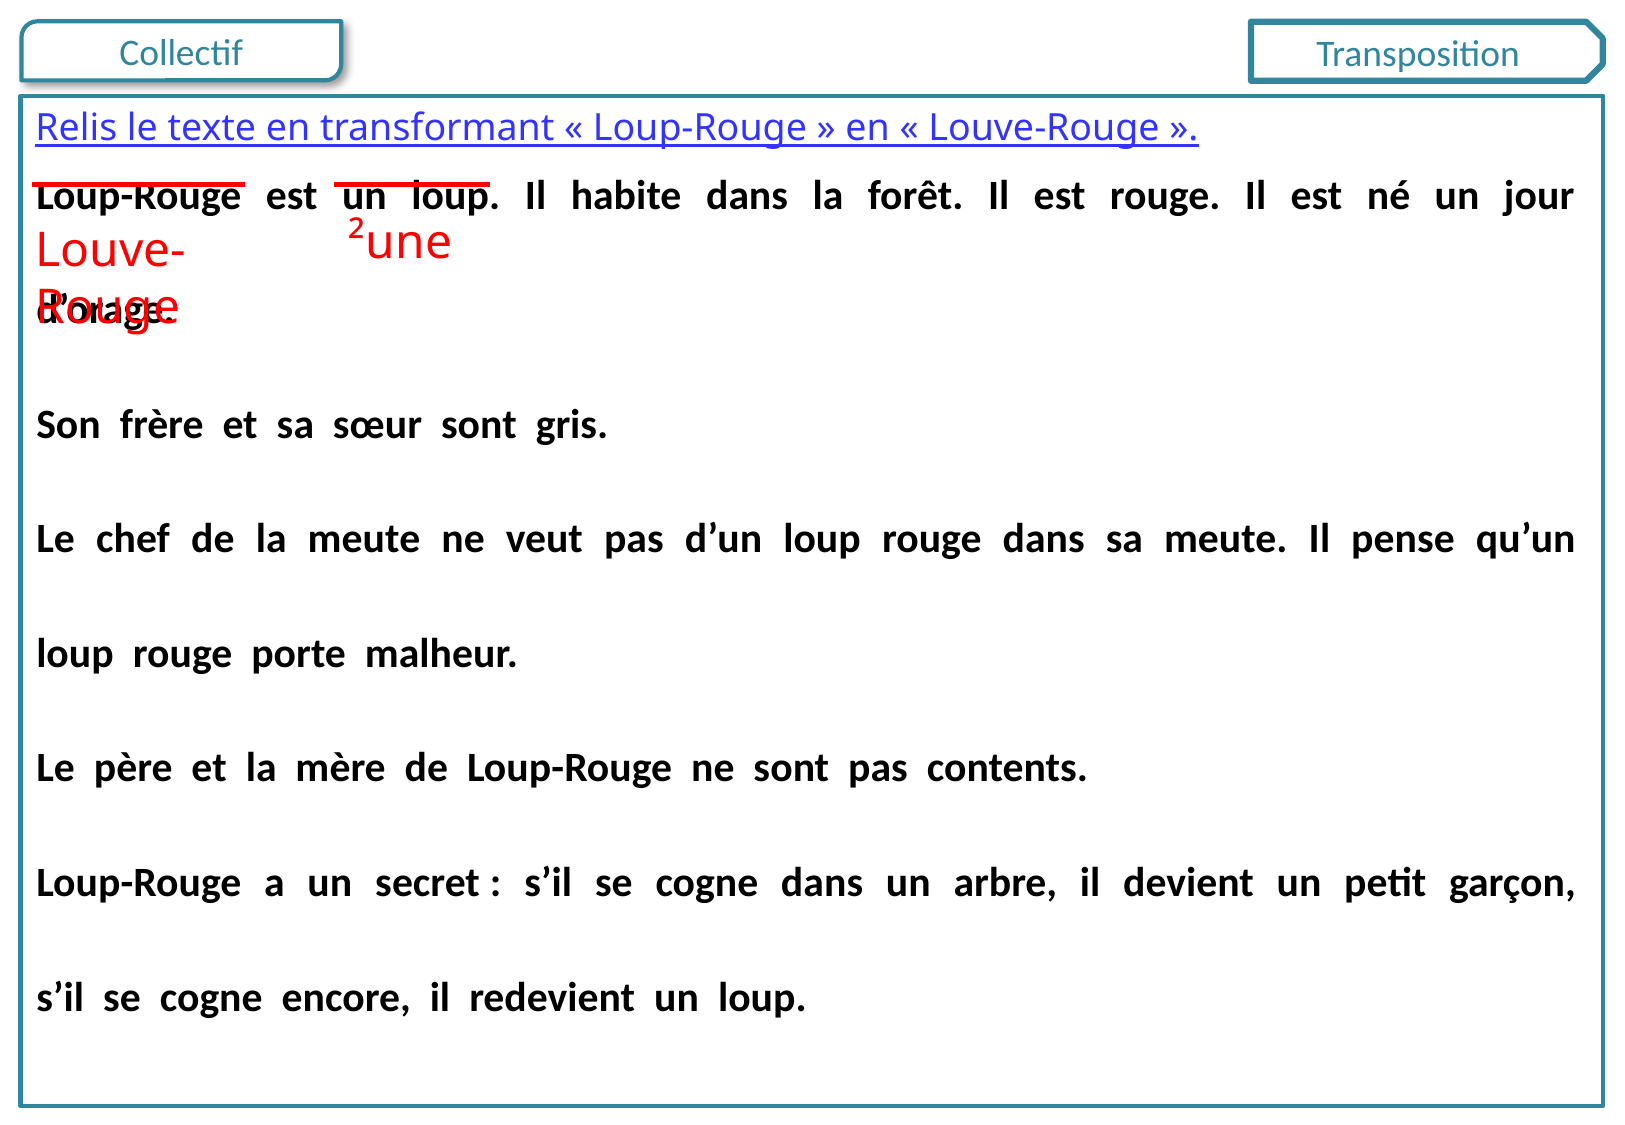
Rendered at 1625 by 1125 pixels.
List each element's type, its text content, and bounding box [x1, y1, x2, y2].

text_box ²une [334, 202, 606, 275]
text_box Louve-Rouge [20, 211, 316, 341]
list Transposition [1251, 21, 1585, 81]
list Relis le texte en transformant « Loup-Rouge » en « Louve-Rouge ». [18, 94, 1605, 1108]
list Loup-Rouge est un loup. Il habite dans la forêt. Il est rouge. Il est né un jour d’orage. Son frère et sa sœur sont gris. Le chef de la meute ne veut pas d’un loup rouge dans sa meute. Il pense qu’un loup rouge porte malheur. Le père et la mère de Loup-Rouge ne sont pas contents. Loup-Rouge a un secret : s’il se cogne dans un arbre, il devient un petit garçon, s’il se cogne encore, il redevient un loup. [21, 95, 1604, 1018]
